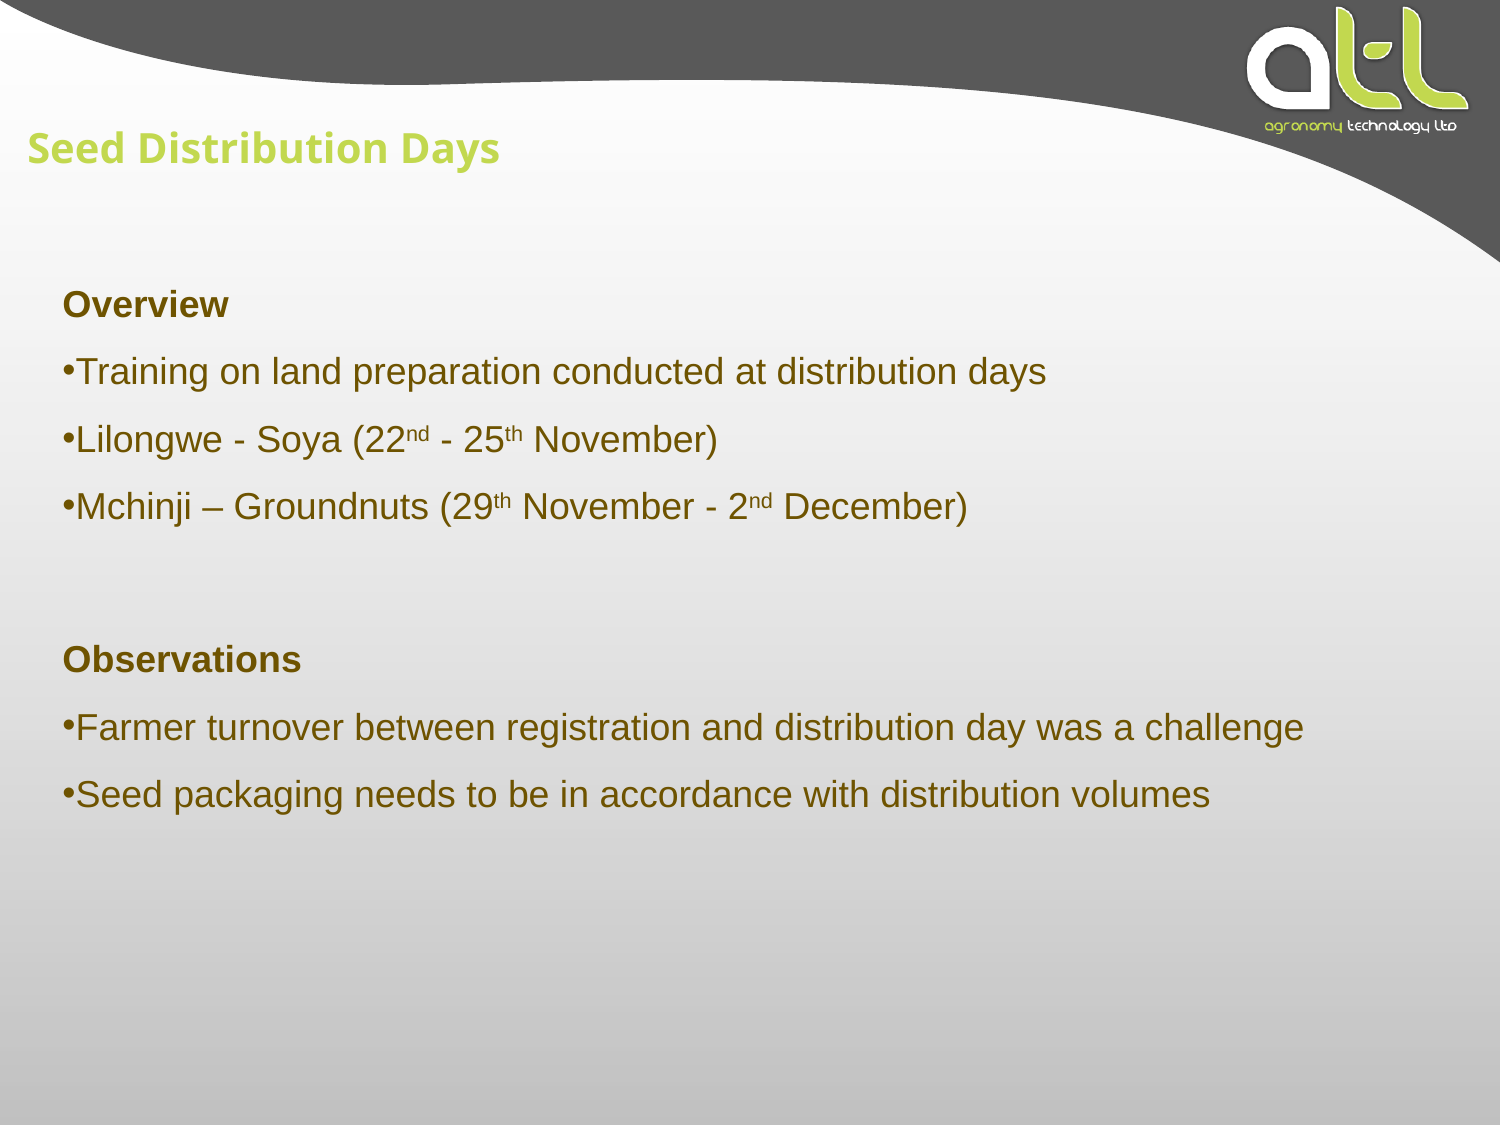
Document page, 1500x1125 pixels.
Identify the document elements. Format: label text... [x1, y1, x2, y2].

title Seed Distribution Days [12, 114, 1188, 213]
list Overview Training on land preparation conducted at distribution days Lilongwe - Soya (22nd - 25th November) Mchinji – Groundnuts (29th November - 2nd December) [62, 212, 1425, 612]
picture [1237, 0, 1476, 134]
list Observations Farmer turnover between registration and distribution day was a challenge Seed packaging needs to be in accordance with distribution volumes [62, 612, 1425, 1075]
